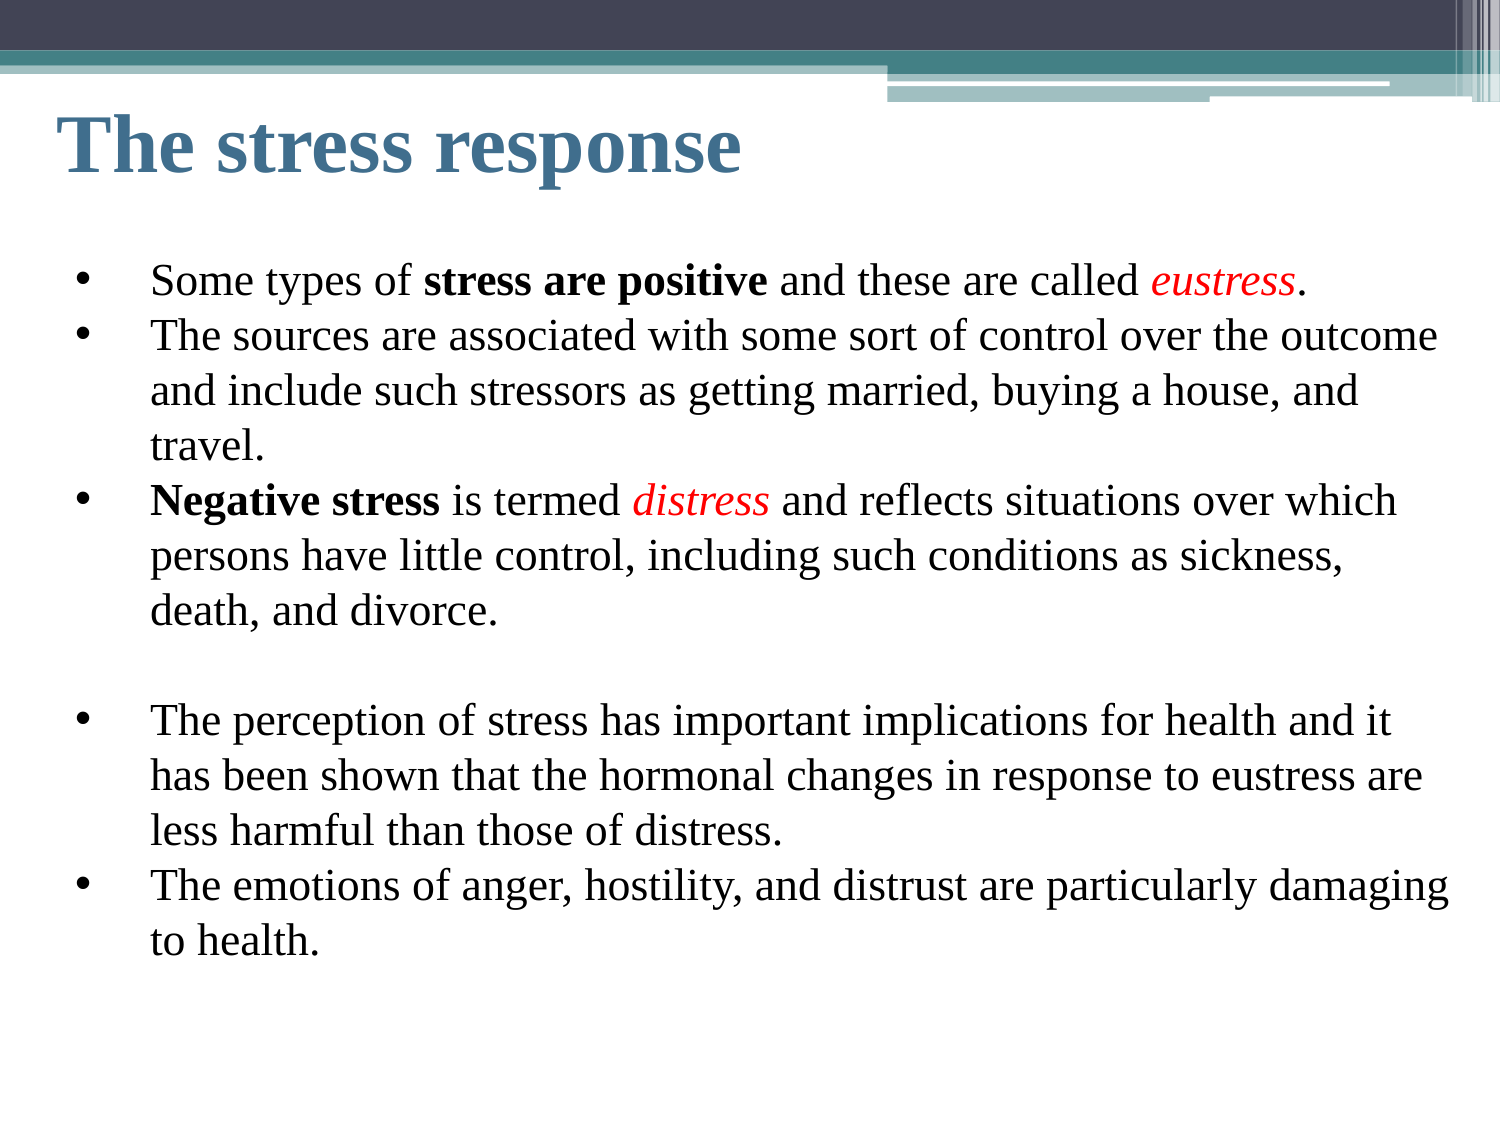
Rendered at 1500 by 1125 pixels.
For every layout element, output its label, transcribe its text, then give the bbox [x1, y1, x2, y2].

title The stress response [56, 88, 1444, 194]
list Some types of stress are positive and these are called eustress. The sources are associated with some sort of control over the outcome and include such stressors as getting married, buying a house, and travel. Negative stress is termed distress and reflects situations over which persons have little control, including such conditions as sickness, death, and divorce. The perception of stress has important implications for health and it has been shown that the hormonal changes in response to eustress are less harmful than those of distress. The emotions of anger, hostility, and distrust are particularly damaging to health. [75, 249, 1462, 1043]
